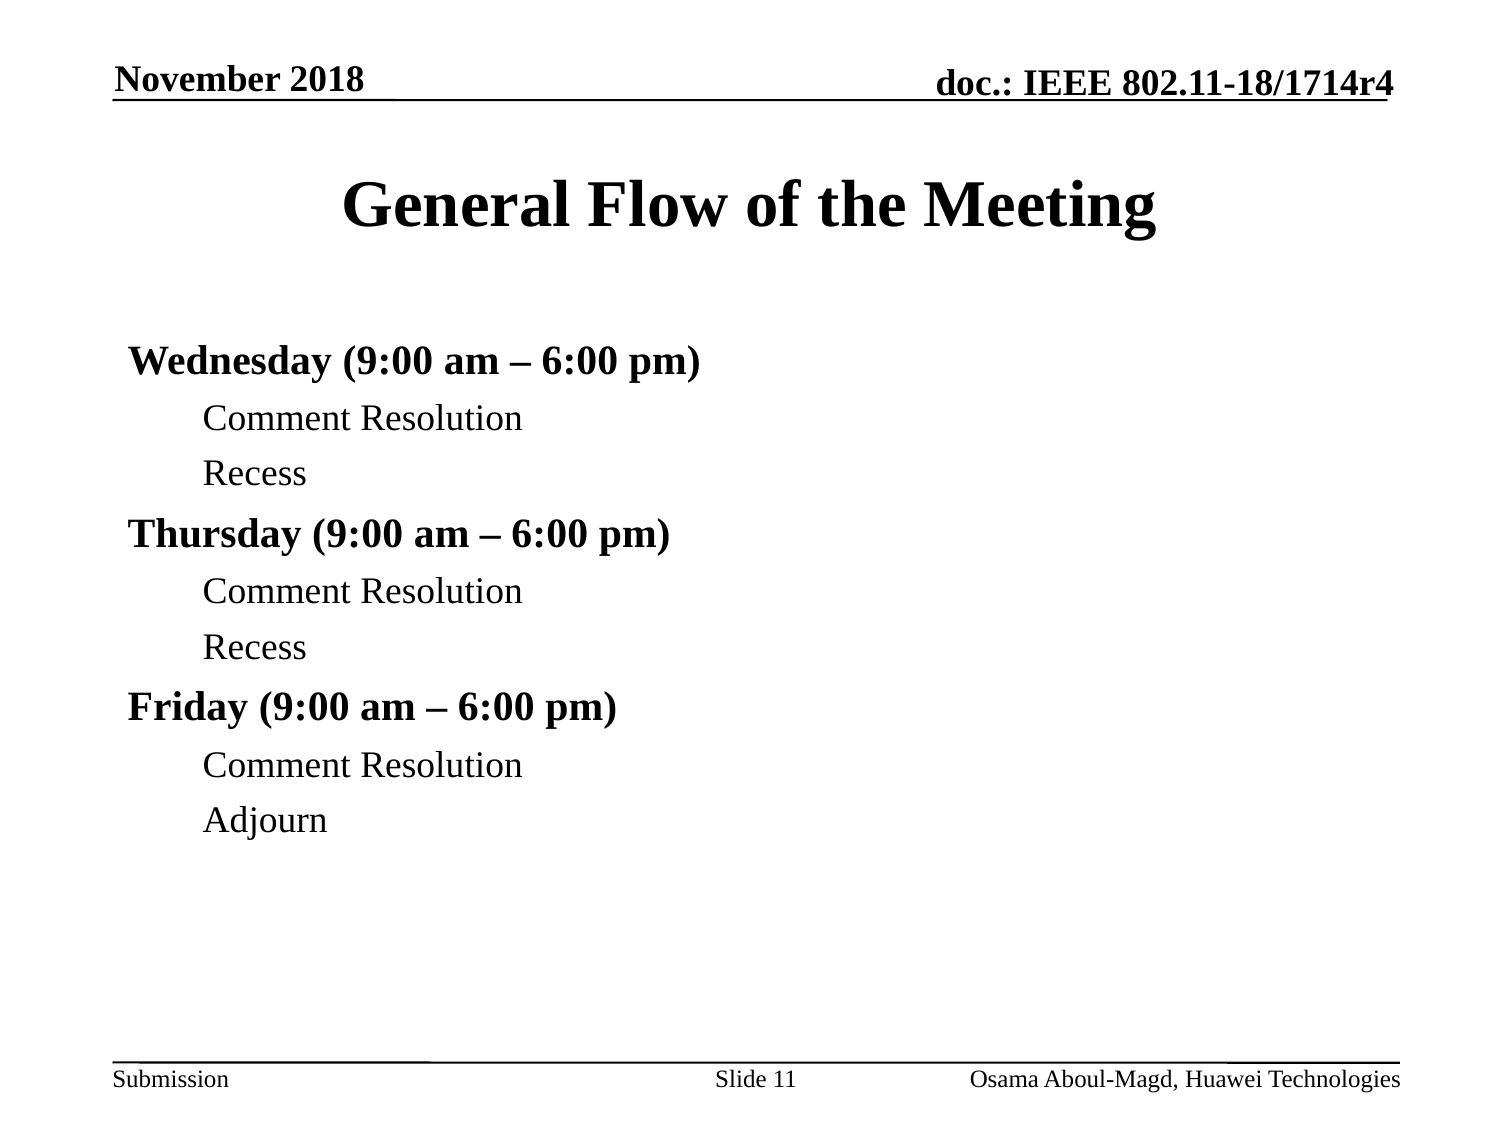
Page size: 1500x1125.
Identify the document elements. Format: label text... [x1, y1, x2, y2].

slide_number Slide 11 [712, 1061, 800, 1123]
list Wednesday (9:00 am – 6:00 pm) Comment Resolution Recess Thursday (9:00 am – 6:00 pm) Comment Resolution Recess Friday (9:00 am – 6:00 pm) Comment Resolution Adjourn [112, 324, 1388, 1000]
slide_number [114, 54, 423, 100]
footer Osama Aboul-Magd, Huawei Technologies [878, 1061, 1402, 1093]
title General Flow of the Meeting [112, 112, 1388, 288]
